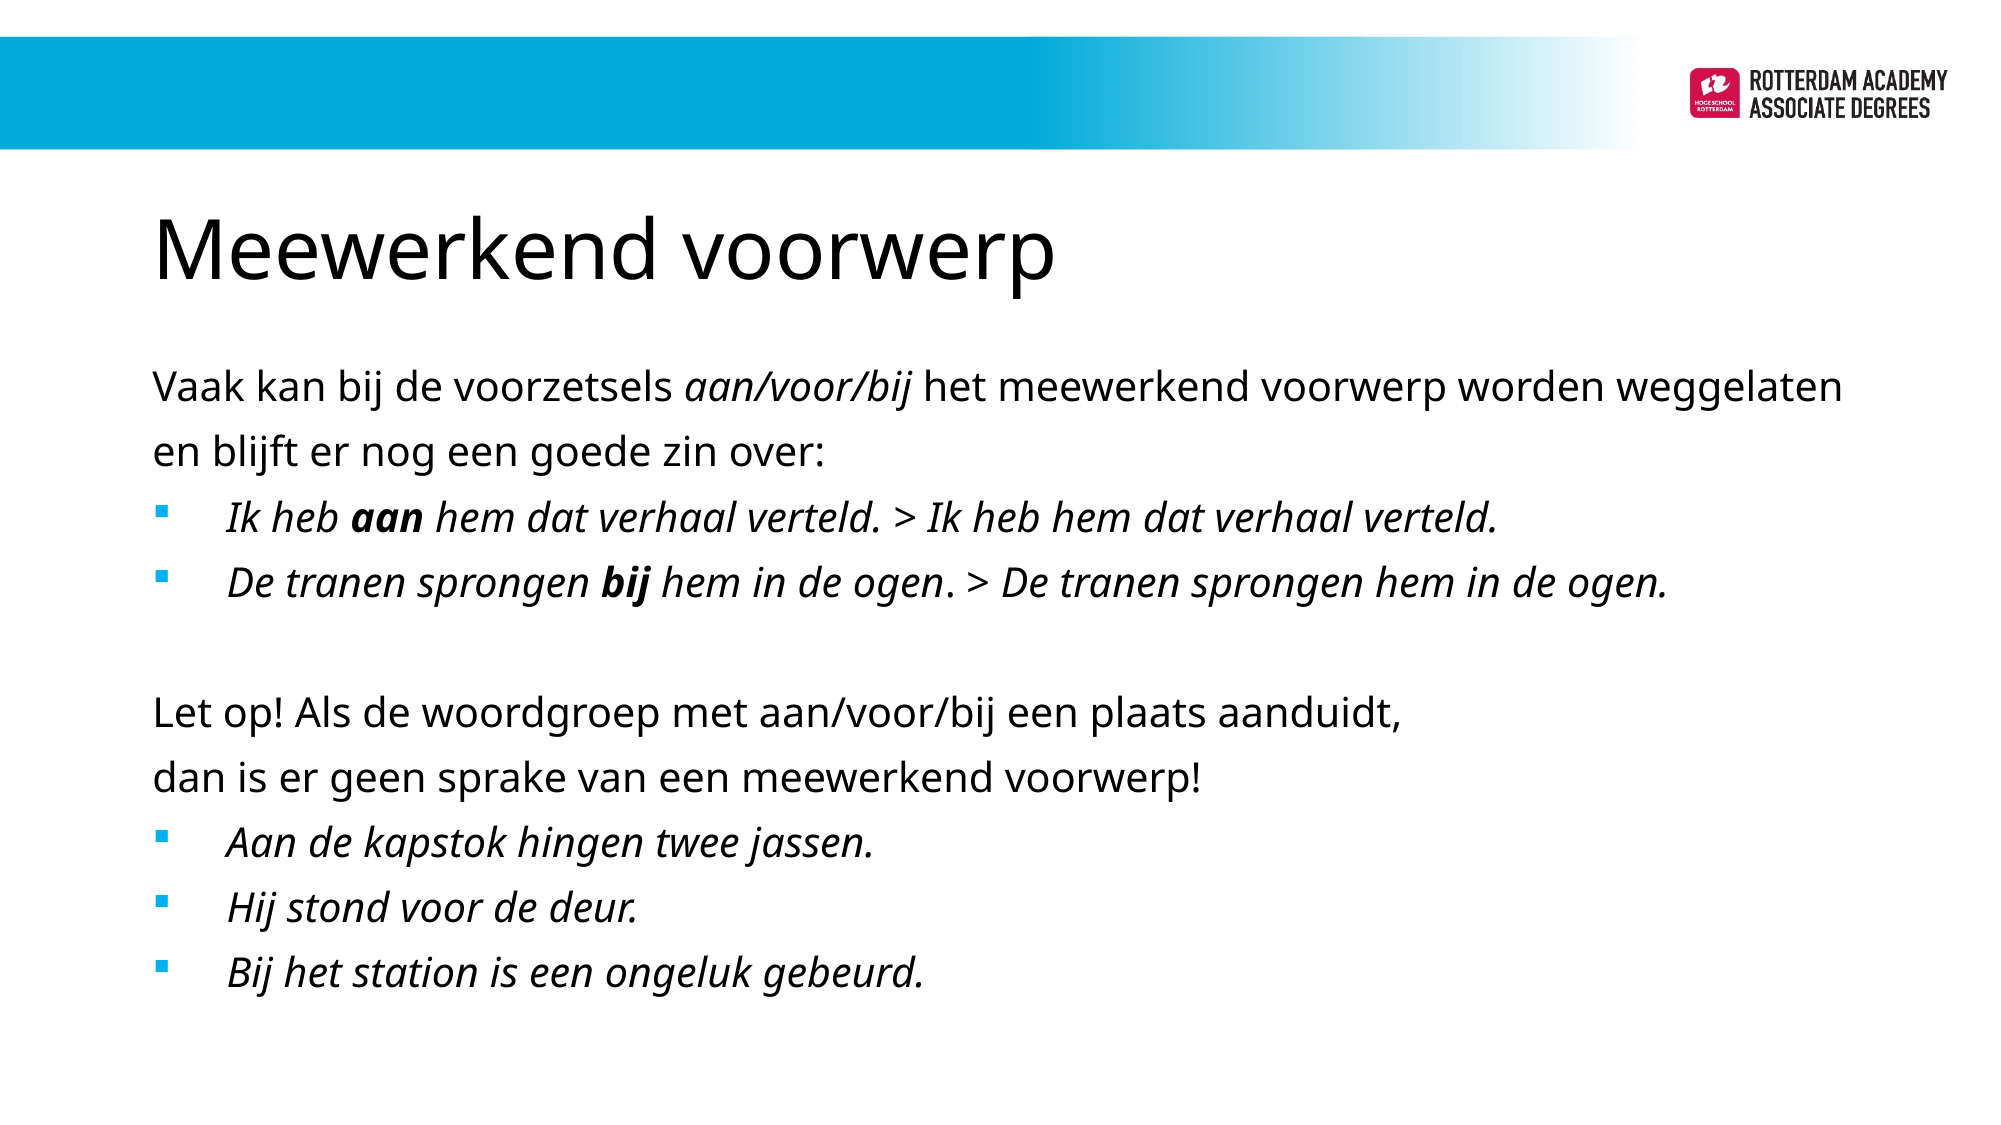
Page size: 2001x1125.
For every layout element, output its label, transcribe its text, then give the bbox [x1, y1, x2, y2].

title Meewerkend voorwerp [137, 175, 1863, 329]
list Vaak kan bij de voorzetsels aan/voor/bij het meewerkend voorwerp worden weggelaten en blijft er nog een goede zin over: Ik heb aan hem dat verhaal verteld. > Ik heb hem dat verhaal verteld. De tranen sprongen bij hem in de ogen. > De tranen sprongen hem in de ogen. Let op! Als de woordgroep met aan/voor/bij een plaats aanduidt, dan is er geen sprake van een meewerkend voorwerp! Aan de kapstok hingen twee jassen. Hij stond voor de deur. Bij het station is een ongeluk gebeurd. [137, 358, 1863, 1053]
picture [0, 0, 2000, 184]
